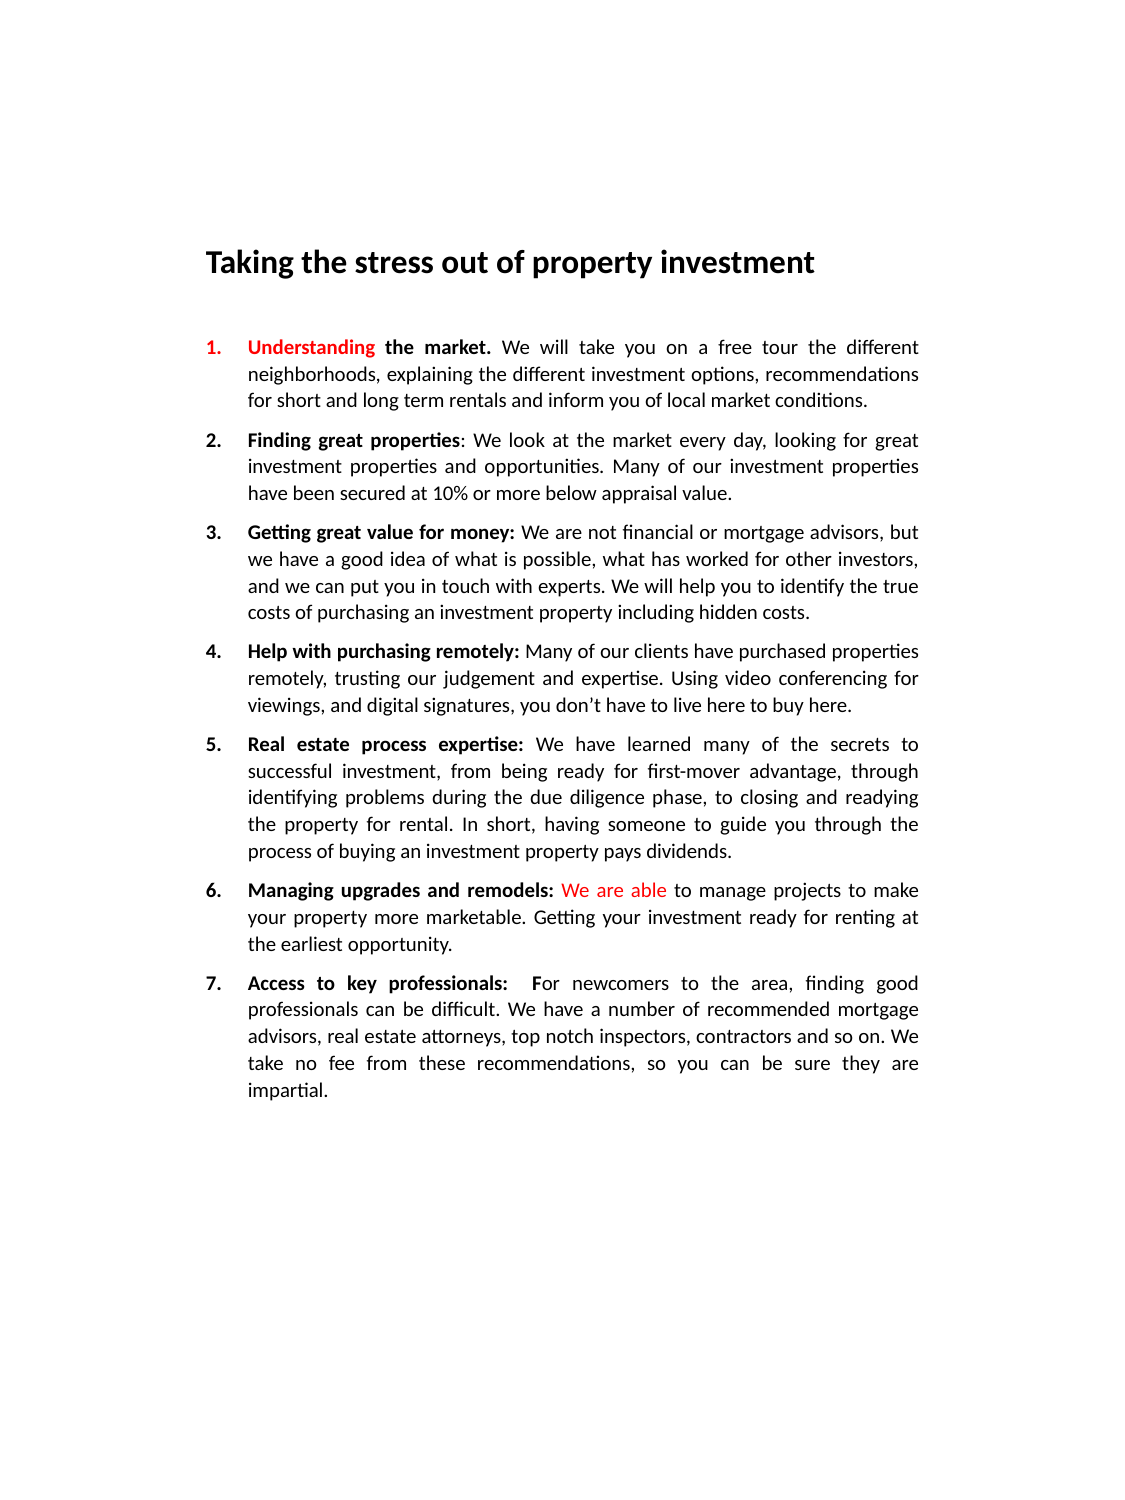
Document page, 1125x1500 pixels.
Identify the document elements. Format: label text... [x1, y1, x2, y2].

text_box Taking the stress out of property investment Understanding the market. We will take you on a free tour the different neighborhoods, explaining the different investment options, recommendations for short and long term rentals and inform you of local market conditions. Finding great properties: We look at the market every day, looking for great investment properties and opportunities. Many of our investment properties have been secured at 10% or more below appraisal value. Getting great value for money: We are not financial or mortgage advisors, but we have a good idea of what is possible, what has worked for other investors, and we can put you in touch with experts. We will help you to identify the true costs of purchasing an investment property including hidden costs. Help with purchasing remotely: Many of our clients have purchased properties remotely, trusting our judgement and expertise. Using video conferencing for viewings, and digital signatures, you don’t have to live here to buy here. Real estate process expertise: We have learned many of the secrets to successful investment, from being ready for first-mover advantage, through identifying problems during the due diligence phase, to closing and readying the property for rental. In short, having someone to guide you through the process of buying an investment property pays dividends. Managing upgrades and remodels: We are able to manage projects to make your property more marketable. Getting your investment ready for renting at the earliest opportunity. Access to key professionals: For newcomers to the area, finding good professionals can be difficult. We have a number of recommended mortgage advisors, real estate attorneys, top notch inspectors, contractors and so on. We take no fee from these recommendations, so you can be sure they are impartial. [190, 230, 934, 1187]
